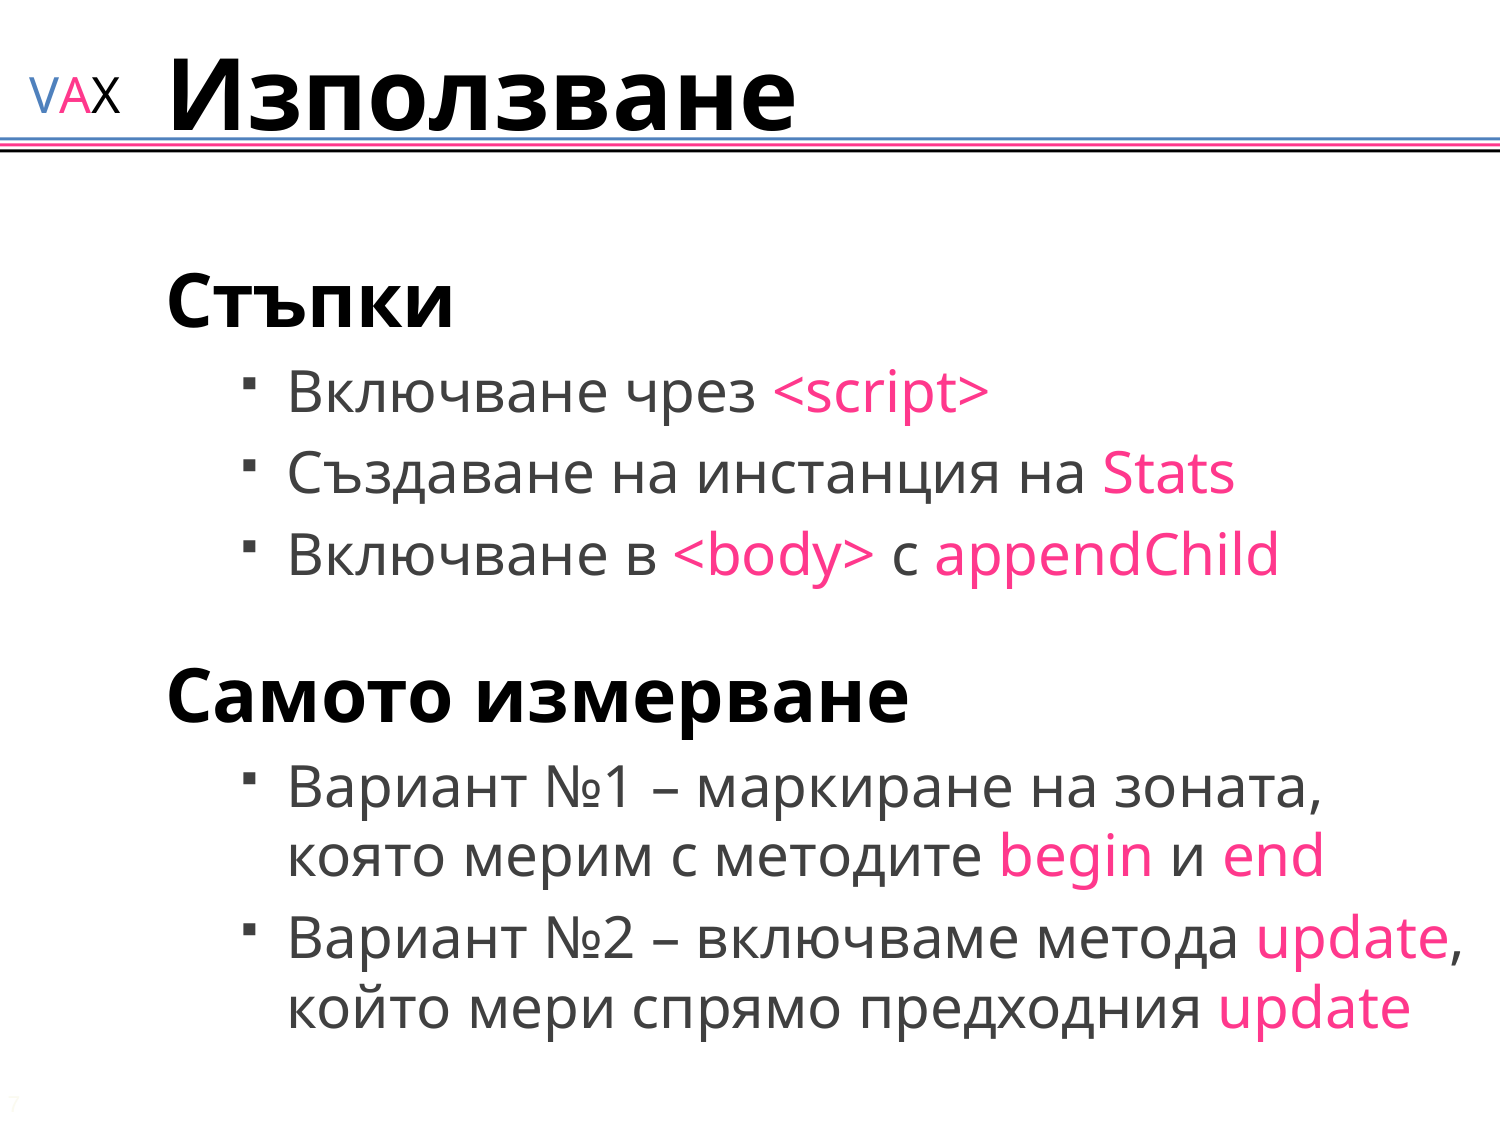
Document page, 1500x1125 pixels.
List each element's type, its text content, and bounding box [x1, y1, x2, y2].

list Стъпки Включване чрез <script> Създаване на инстанция на Stats Включване в <body> с appendChild Самото измерване Вариант №1 – маркиране на зоната, която мерим с методите begin и end Вариант №2 – включваме метода update, който мери спрямо предходния update [150, 200, 1488, 1113]
title Използване [0, 37, 1500, 144]
